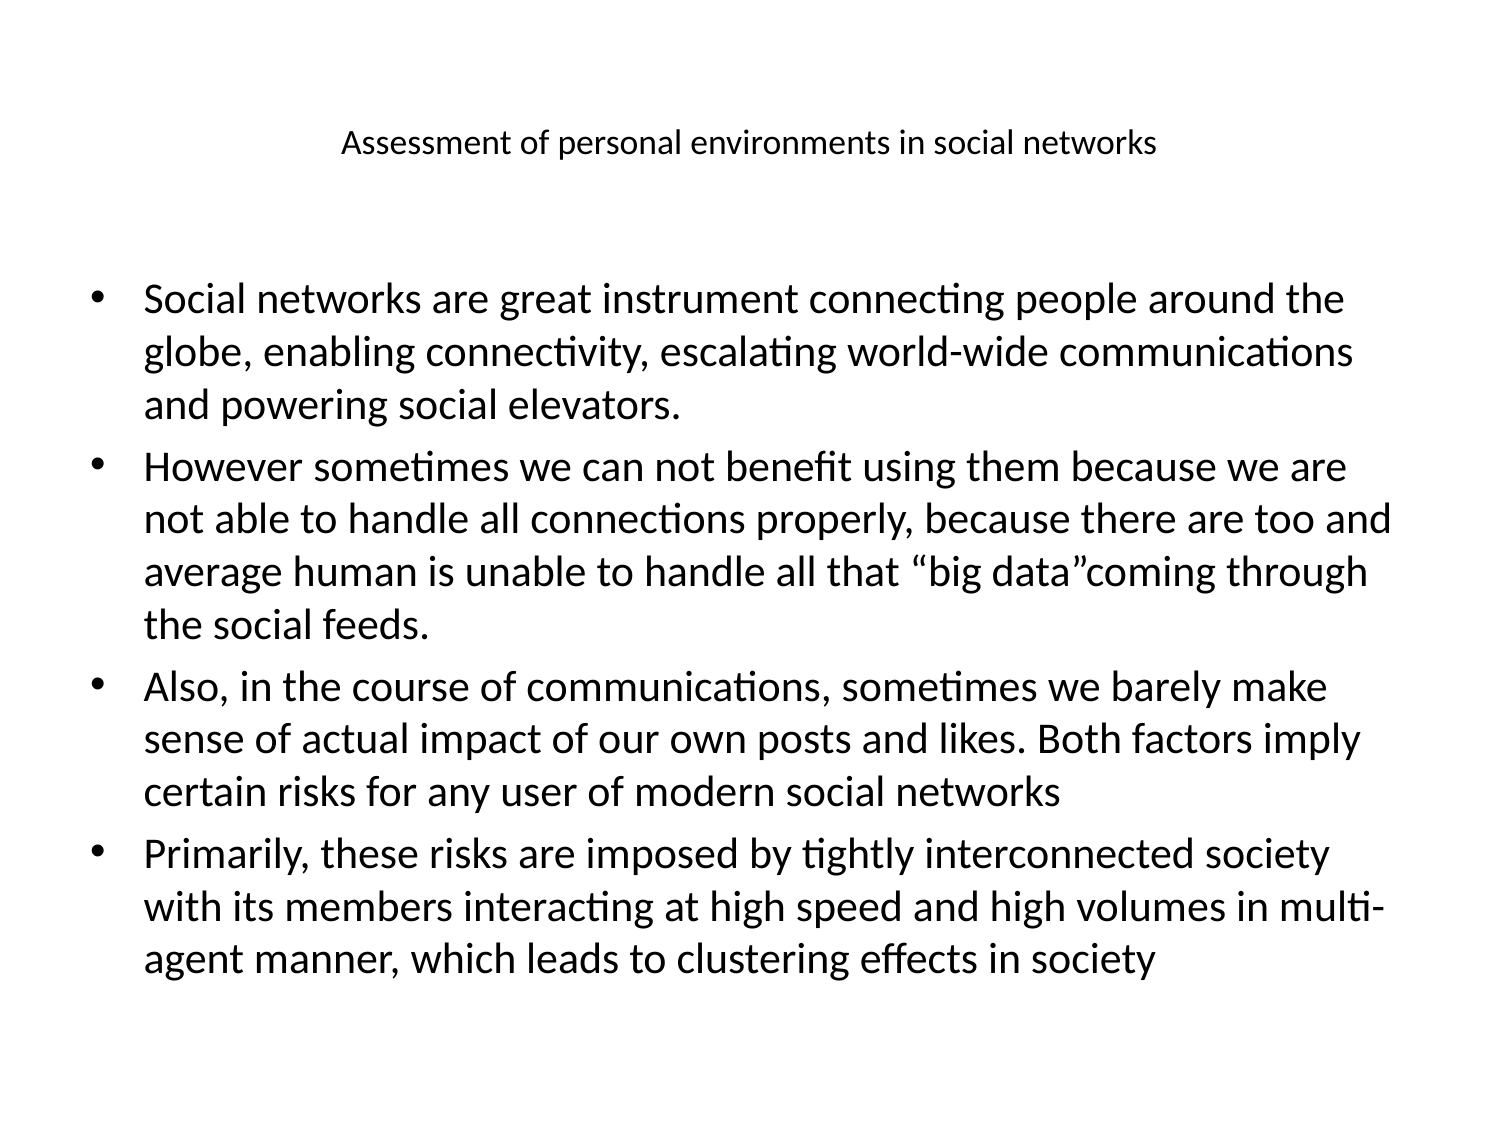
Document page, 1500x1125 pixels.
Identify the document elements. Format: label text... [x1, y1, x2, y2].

title Assessment of personal environments in social networks [75, 24, 1425, 213]
list Social networks are great instrument connecting people around the globe, enabling connectivity, escalating world-wide communications and powering social elevators. However sometimes we can not benefit using them because we are not able to handle all connections properly, because there are too and average human is unable to handle all that “big data”coming through the social feeds. Also, in the course of communications, sometimes we barely make sense of actual impact of our own posts and likes. Both factors imply certain risks for any user of modern social networks Primarily, these risks are imposed by tightly interconnected society with its members interacting at high speed and high volumes in multi-agent manner, which leads to clustering effects in society [75, 262, 1425, 1005]
